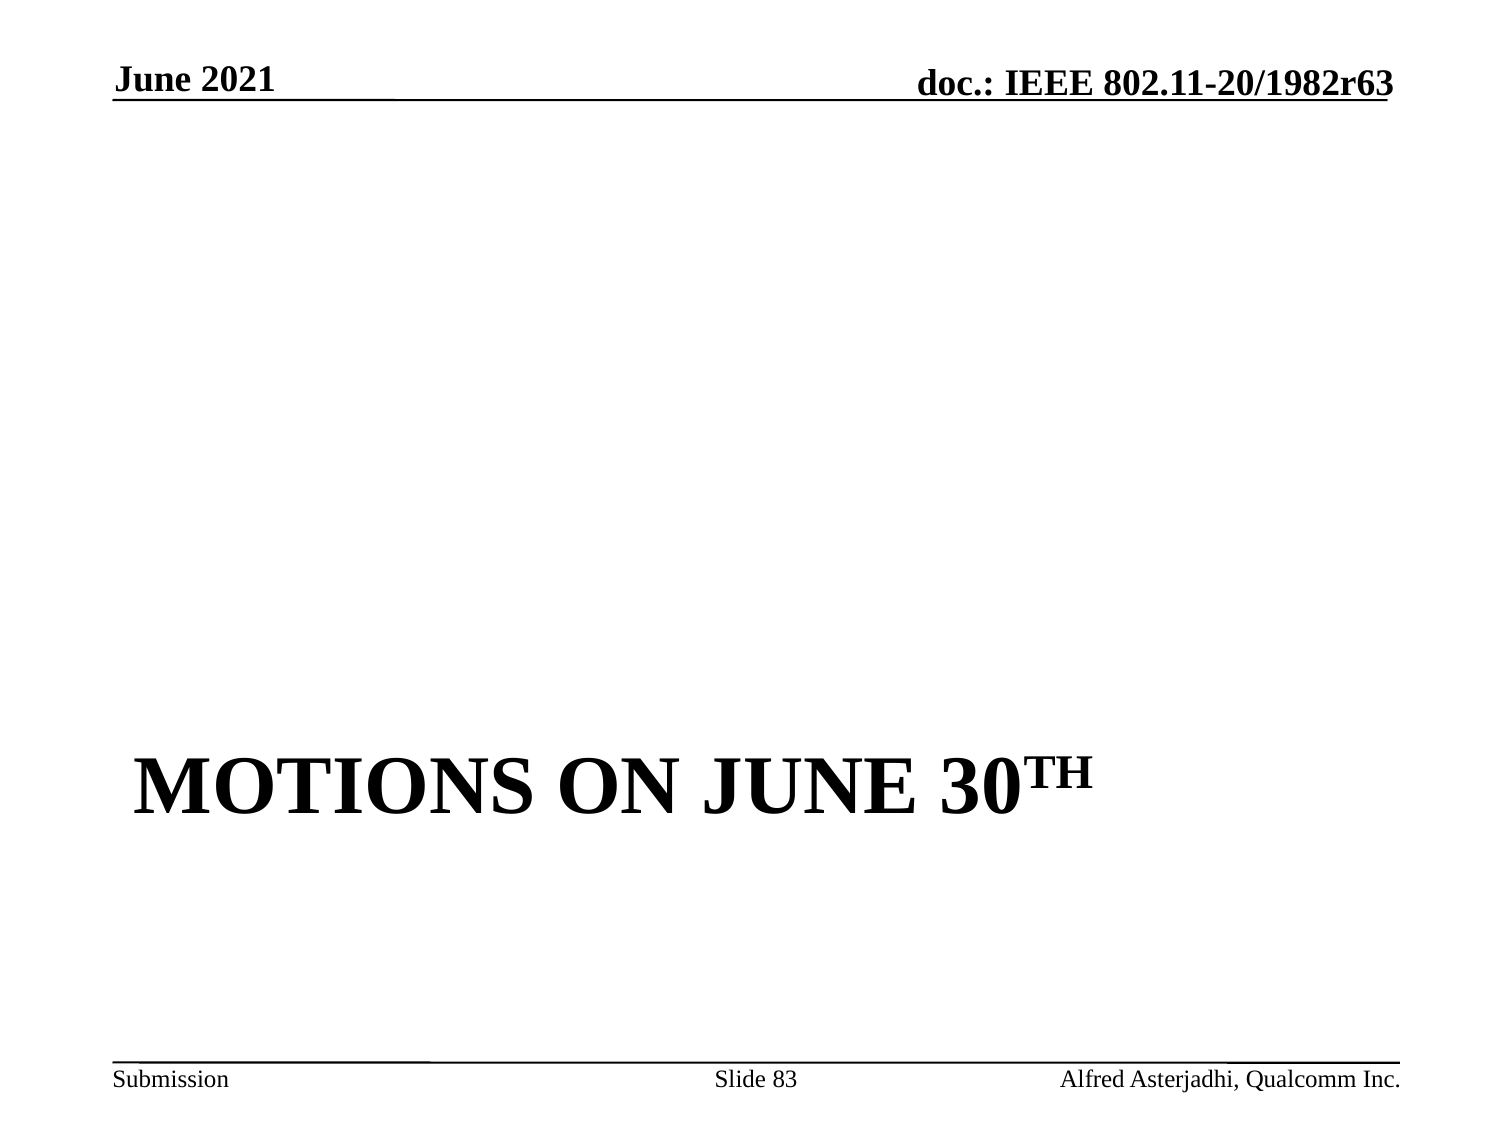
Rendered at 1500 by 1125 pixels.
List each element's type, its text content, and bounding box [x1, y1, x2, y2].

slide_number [114, 54, 423, 100]
footer Alfred Asterjadhi, Qualcomm Inc. [878, 1061, 1402, 1093]
slide_number Slide 83 [712, 1061, 800, 1123]
title Motions on June 30th [118, 722, 1394, 947]
